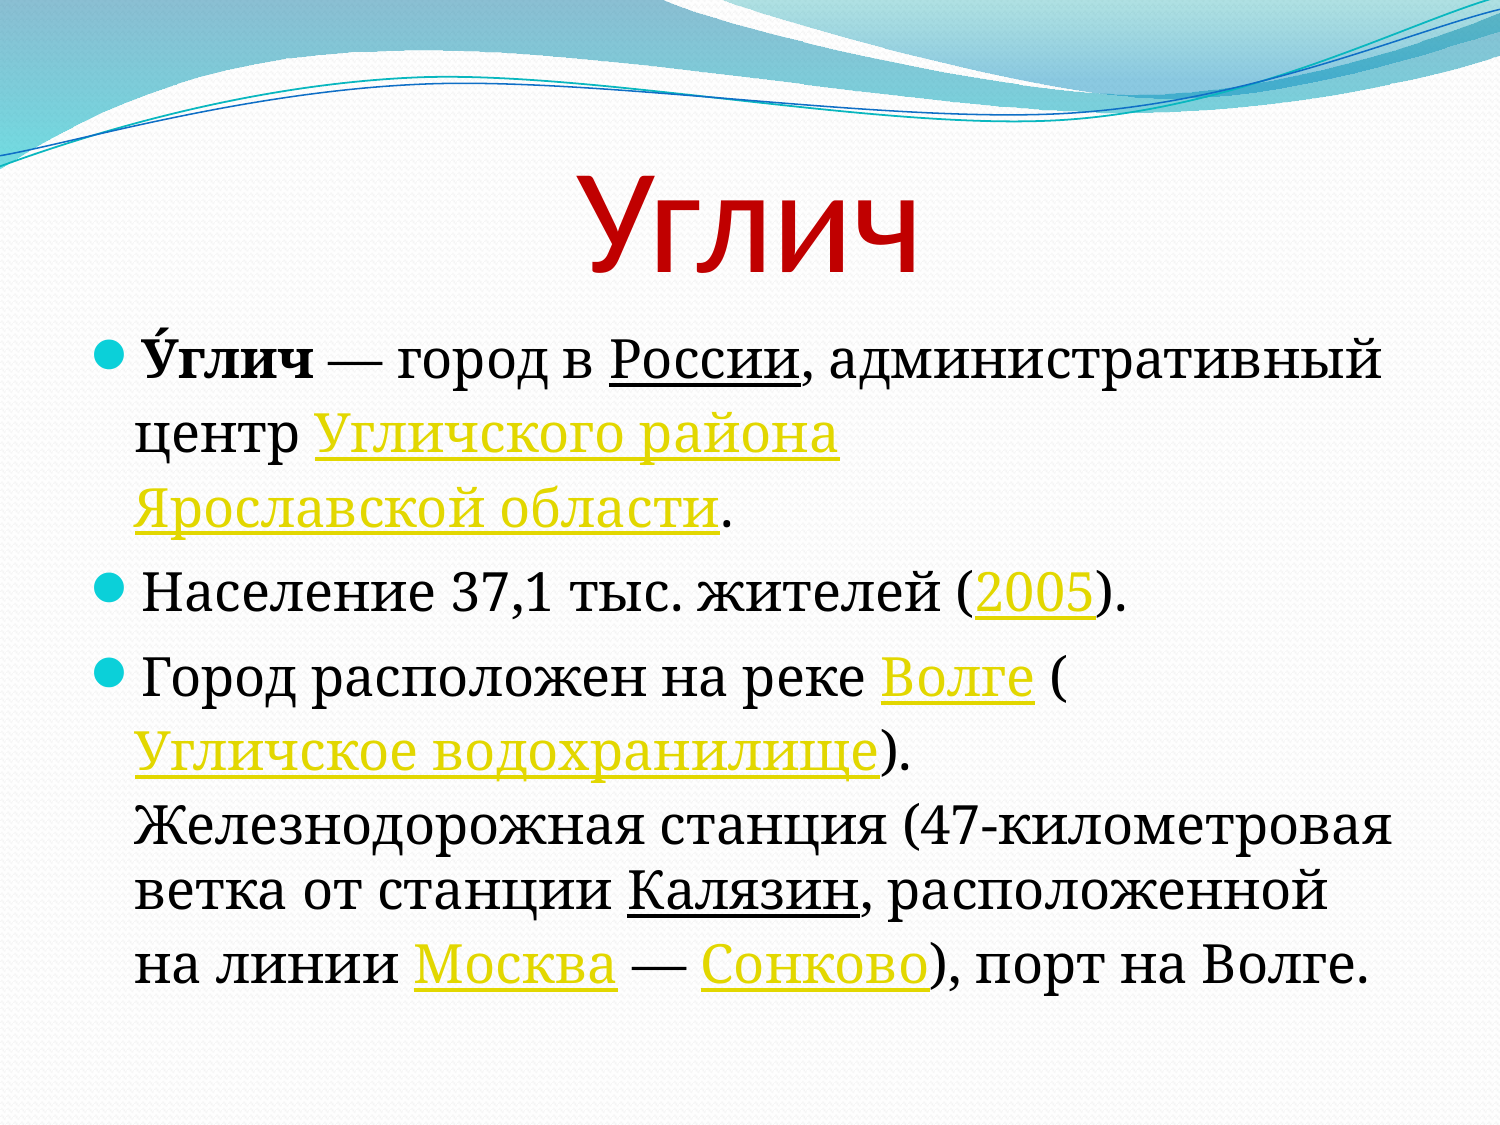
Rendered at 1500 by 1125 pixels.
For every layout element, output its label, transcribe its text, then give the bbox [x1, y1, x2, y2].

title Углич [75, 115, 1425, 303]
list У́глич — город в России, административный центр Угличского района Ярославской области. Население 37,1 тыс. жителей (2005). Город расположен на реке Волге (Угличское водохранилище). Железнодорожная станция (47-километровая ветка от станции Калязин, расположенной на линии Москва — Сонково), порт на Волге. [75, 317, 1425, 1038]
